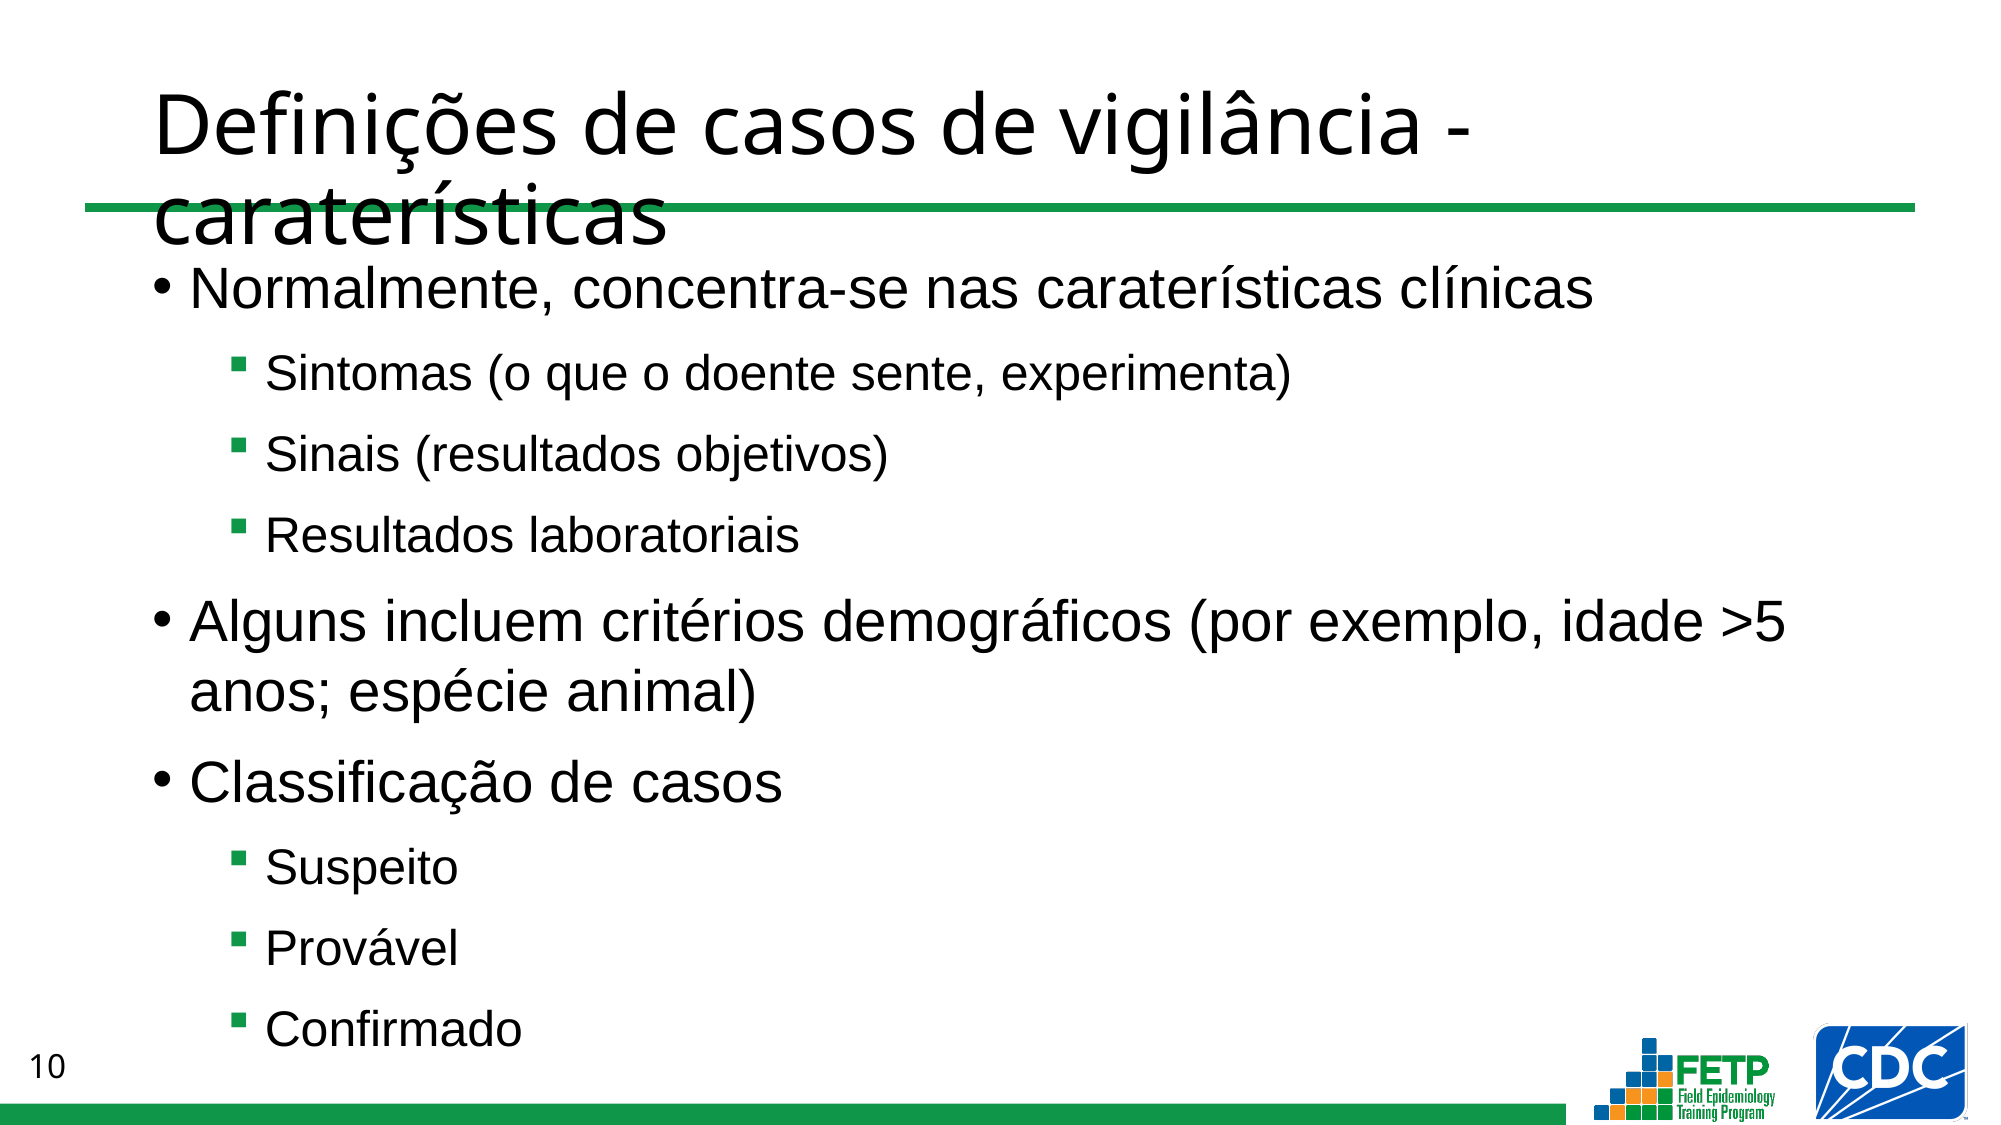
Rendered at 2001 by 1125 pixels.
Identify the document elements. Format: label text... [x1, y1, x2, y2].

picture [1813, 1023, 1968, 1122]
title Definições de casos de vigilância - caraterísticas [137, 75, 2000, 207]
list Normalmente, concentra-se nas caraterísticas clínicas Sintomas (o que o doente sente, experimenta) Sinais (resultados objetivos) Resultados laboratoriais Alguns incluem critérios demográficos (por exemplo, idade >5 anos; espécie animal) Classificação de casos Suspeito Provável Confirmado [137, 242, 1863, 1004]
picture [1594, 1038, 1775, 1122]
